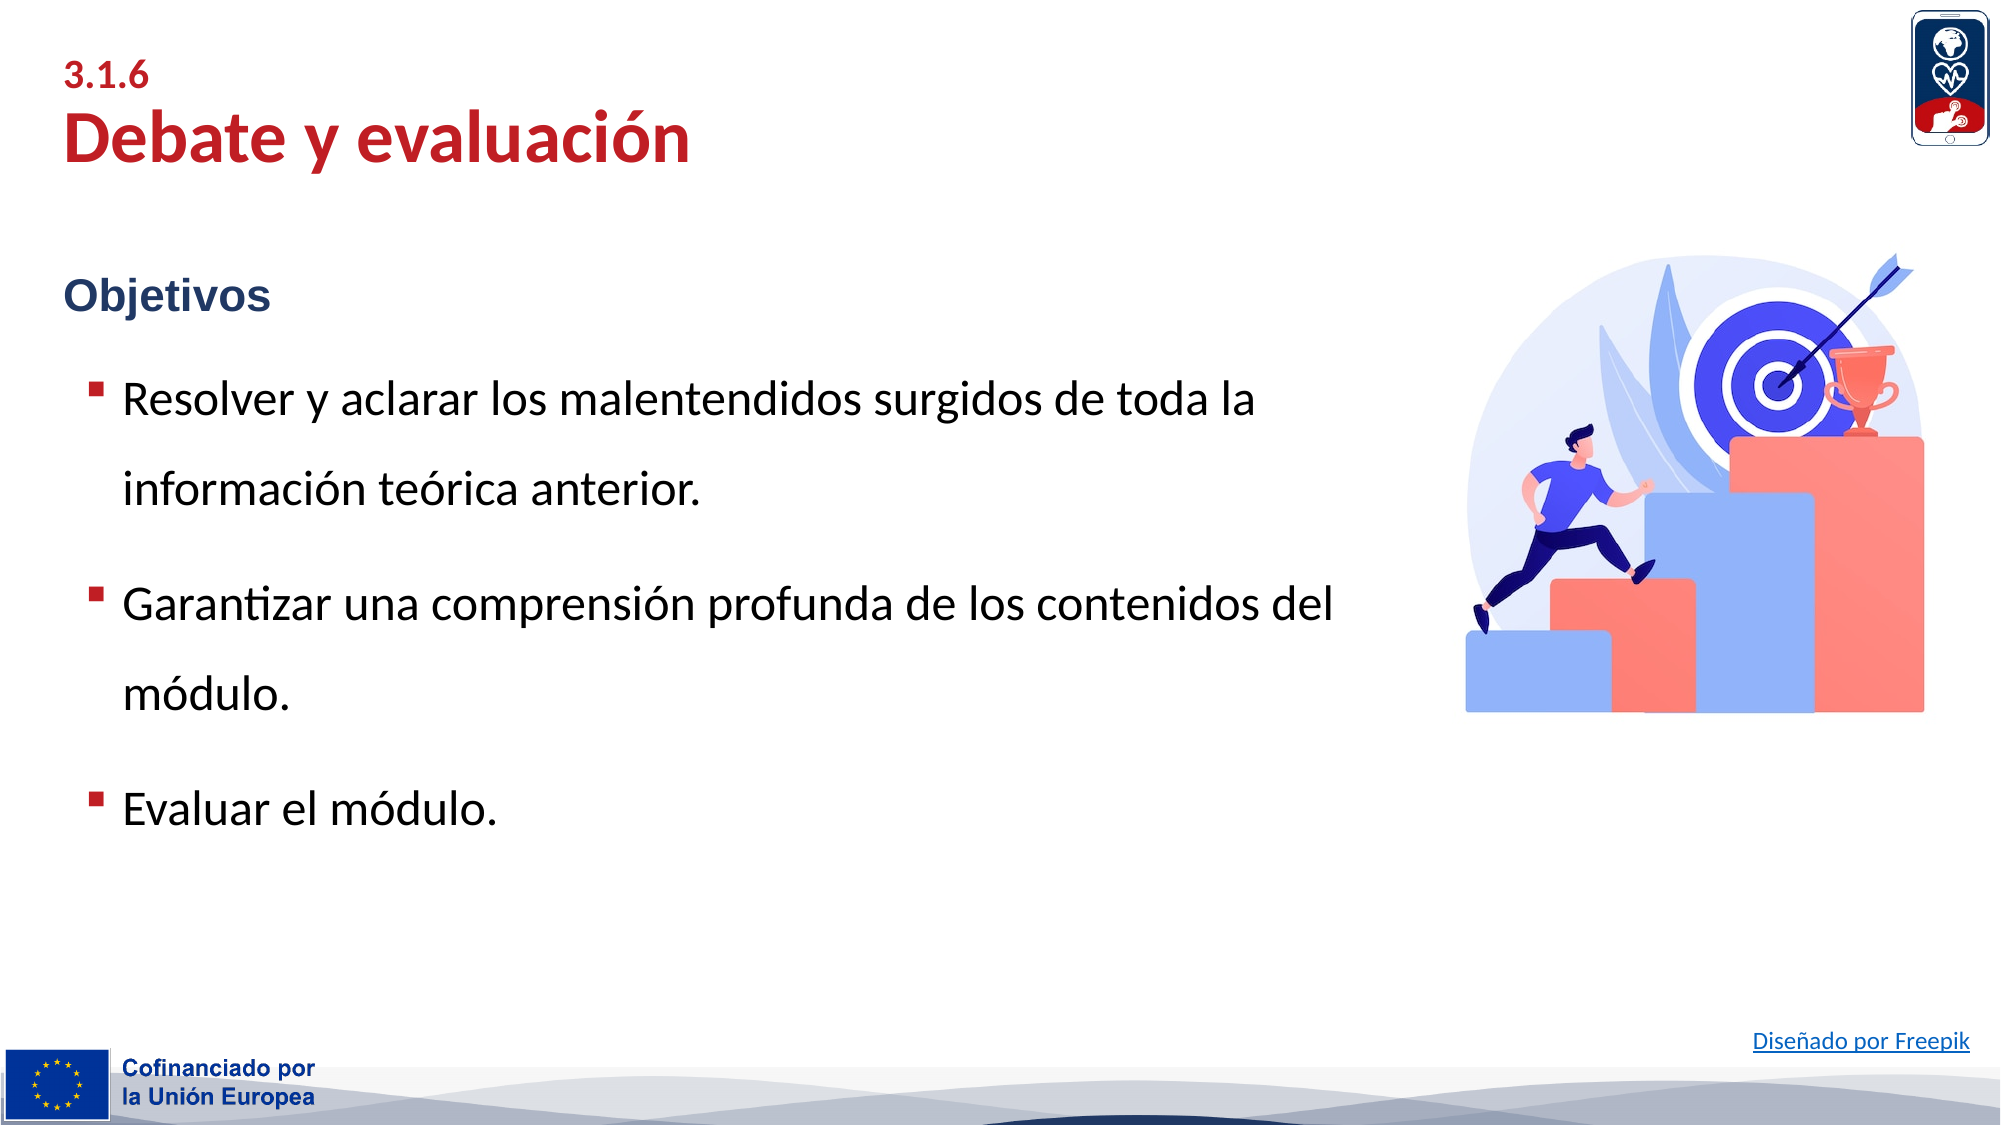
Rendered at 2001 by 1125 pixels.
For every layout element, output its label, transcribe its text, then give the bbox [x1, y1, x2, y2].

title 3.1.6 Debate y evaluación [48, 42, 1774, 189]
text_box Diseñado por Freepik [984, 1016, 1985, 1062]
picture [1911, 10, 1990, 146]
picture [1389, 177, 2000, 788]
list Objetivos [48, 245, 895, 328]
list Resolver y aclarar los malentendidos surgidos de toda la información teórica anterior. Garantizar una comprensión profunda de los contenidos del módulo. Evaluar el módulo. [69, 327, 1427, 941]
picture [0, 1044, 2001, 1125]
